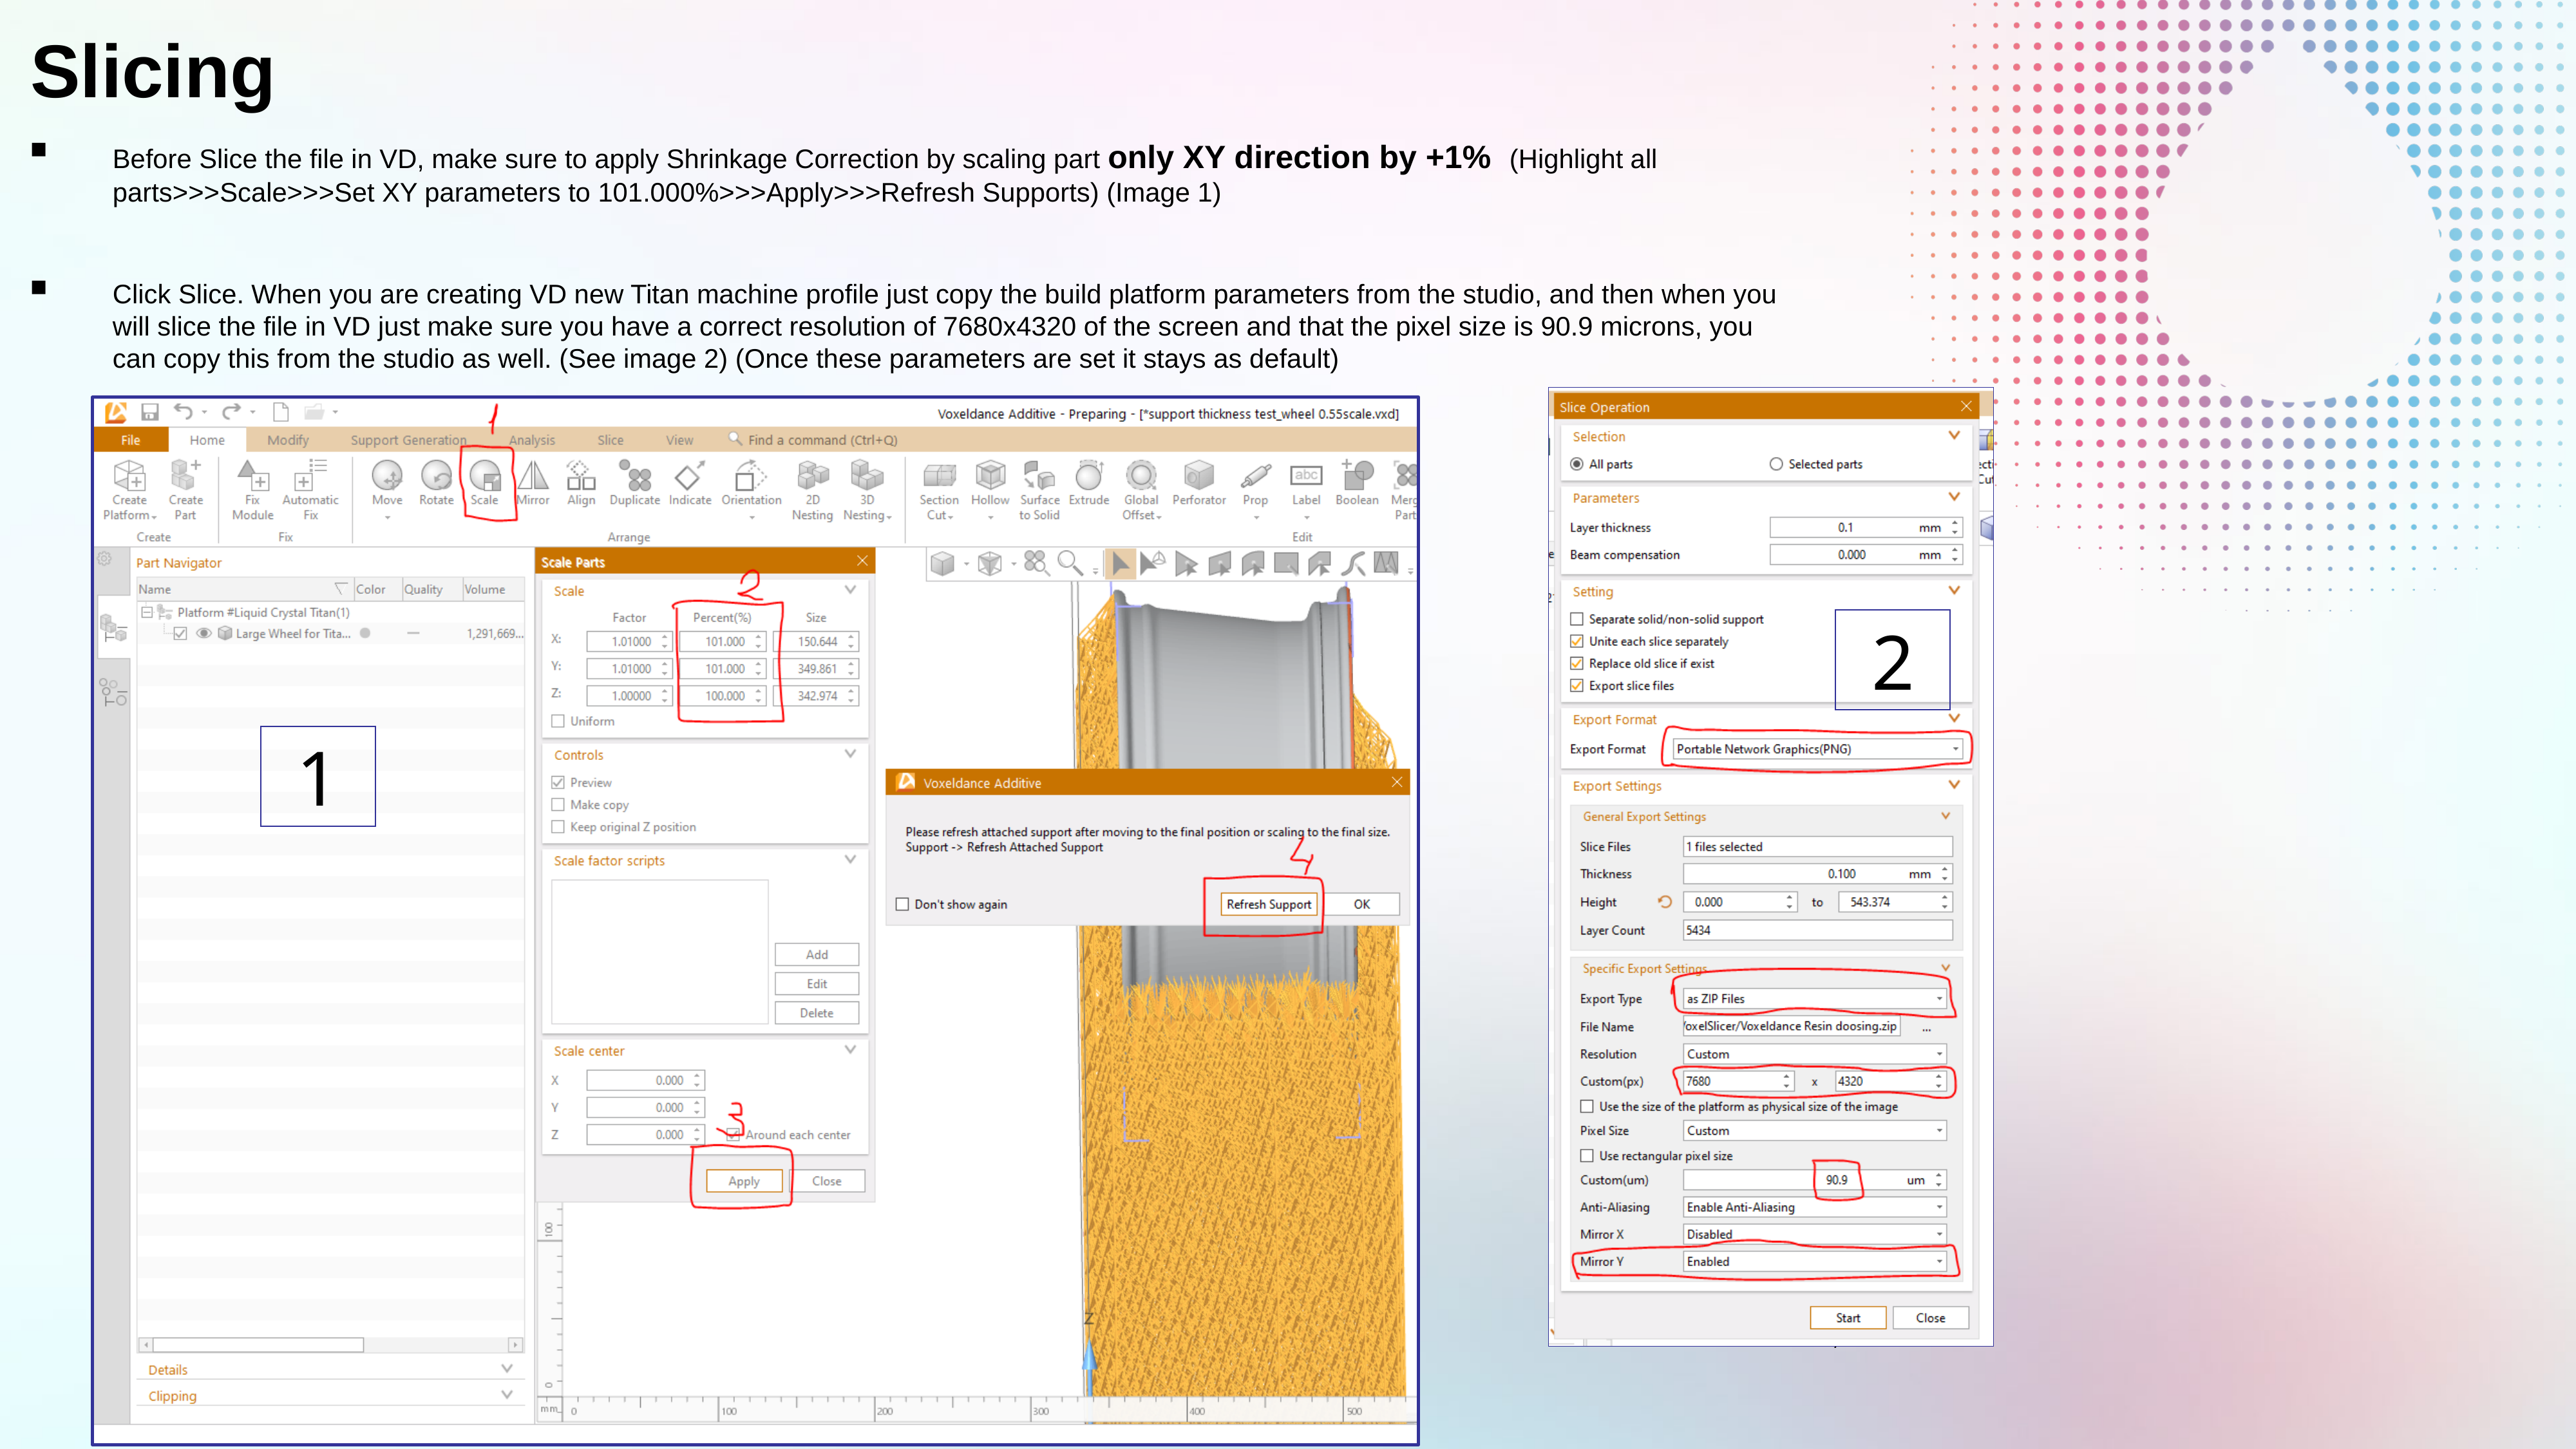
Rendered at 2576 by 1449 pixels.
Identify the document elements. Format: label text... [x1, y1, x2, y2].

picture [0, 0, 2576, 1449]
text_box Slicing [25, 17, 1608, 118]
text_box Before Slice the file in VD, make sure to apply Shrinkage Correction by scaling part only XY direction by +1% (Highlight all parts>>>Scale>>>Set XY parameters to 101.000%>>>Apply>>>Refresh Supports) (Image 1) Click Slice. When you are creating VD new Titan machine profile just copy the build platform parameters from the studio, and then when you will slice the file in VD just make sure you have a correct resolution of 7680x4320 of the screen and that the pixel size is 90.9 microns, you can copy this from the studio as well. (See image 2) (Once these parameters are set it stays as default) [0, 136, 1800, 377]
slide_number 7 [1817, 1347, 1847, 1358]
